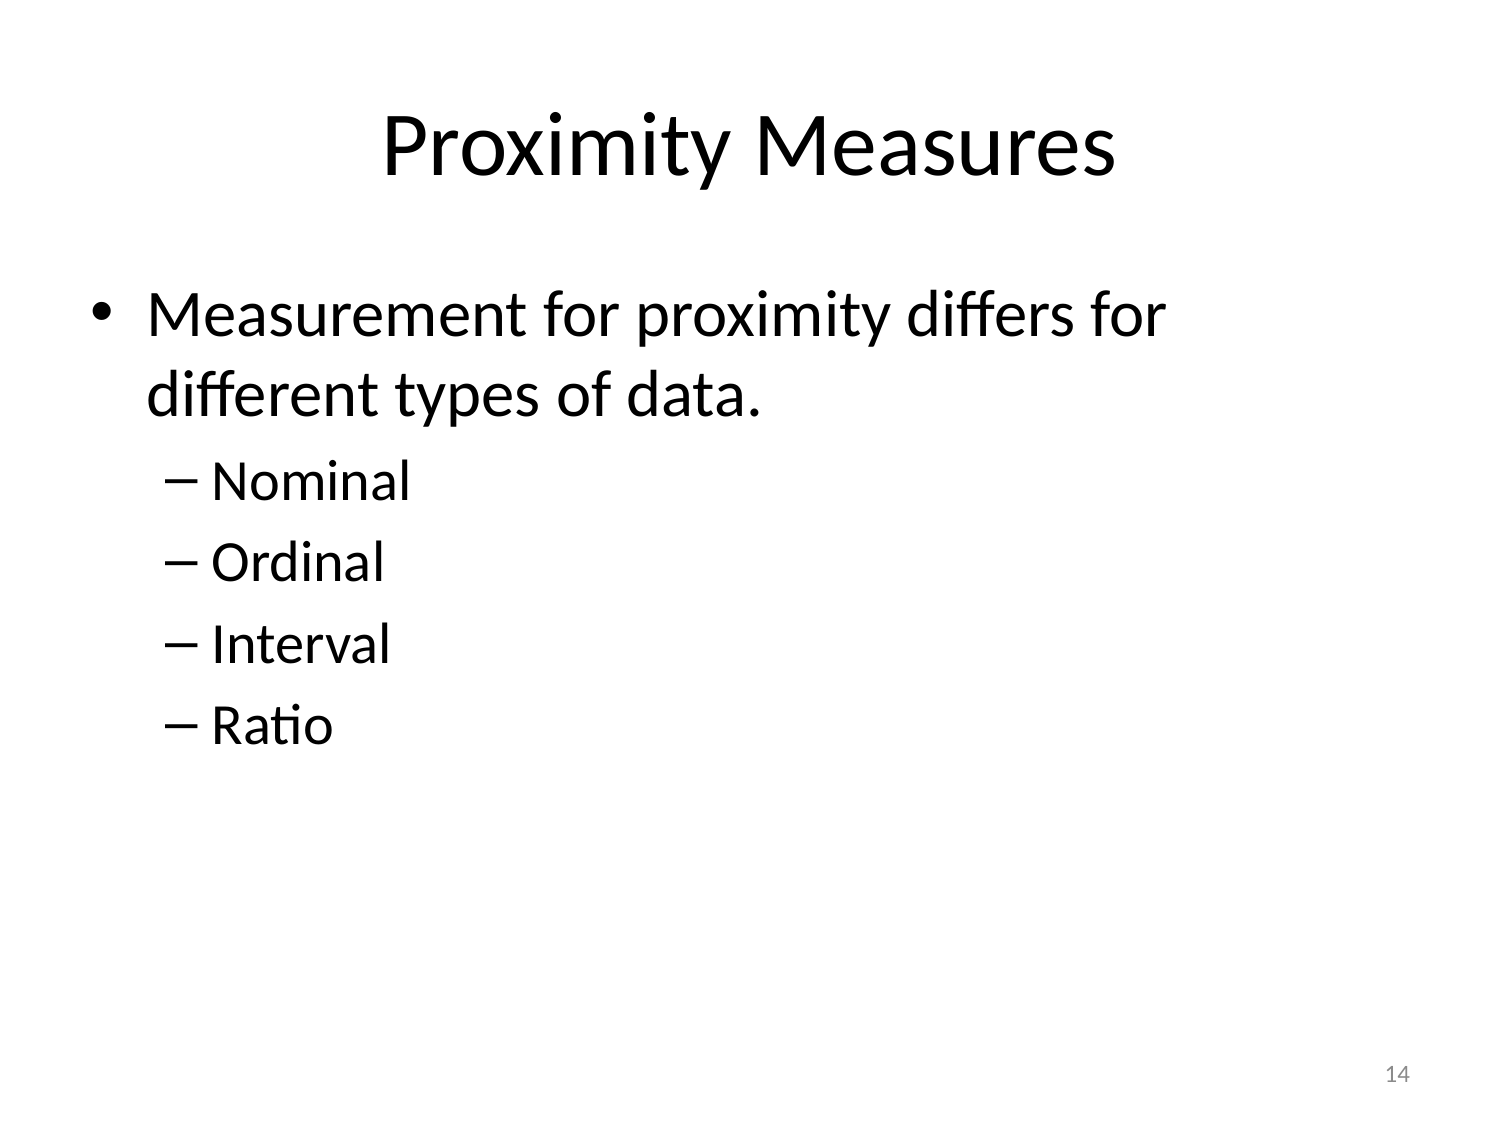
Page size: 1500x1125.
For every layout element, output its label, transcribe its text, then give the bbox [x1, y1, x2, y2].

slide_number 14 [1074, 1042, 1425, 1103]
title Proximity Measures [75, 45, 1425, 233]
list Measurement for proximity differs for different types of data. Nominal Ordinal Interval Ratio [75, 262, 1425, 1005]
